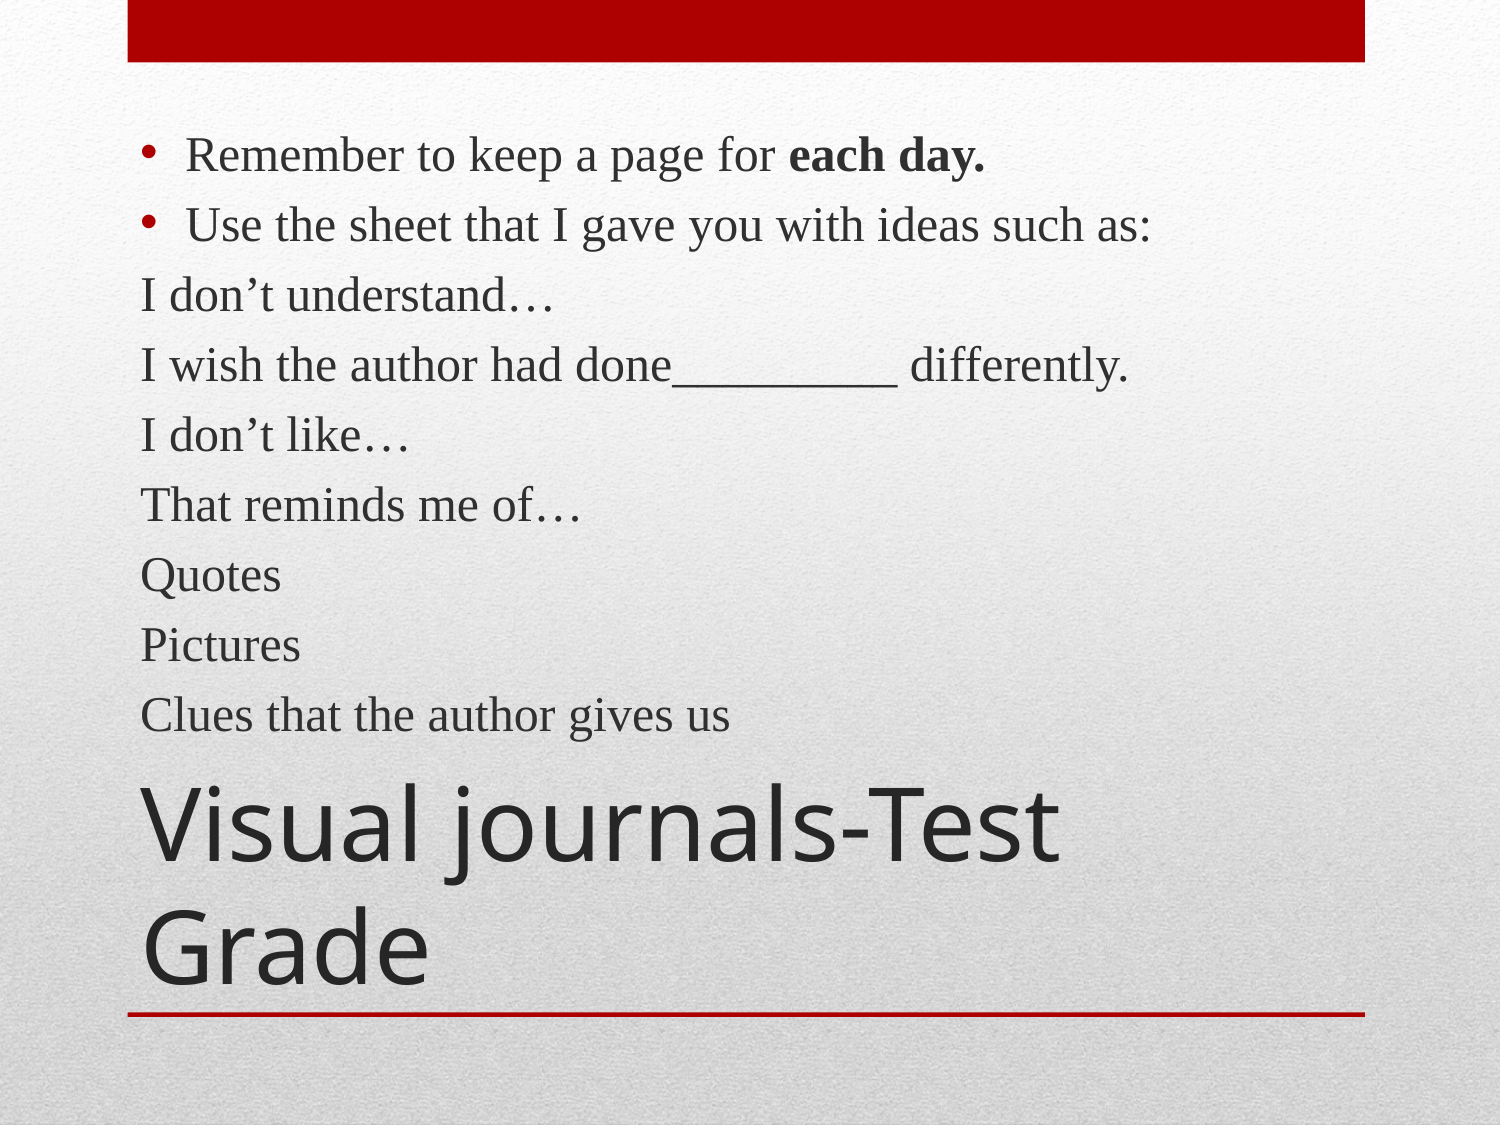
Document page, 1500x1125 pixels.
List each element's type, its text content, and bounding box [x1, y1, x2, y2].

title Visual journals-Test Grade [125, 750, 1238, 1013]
list Remember to keep a page for each day. Use the sheet that I gave you with ideas such as: I don’t understand… I wish the author had done_________ differently. I don’t like… That reminds me of… Quotes Pictures Clues that the author gives us [125, 112, 1363, 750]
